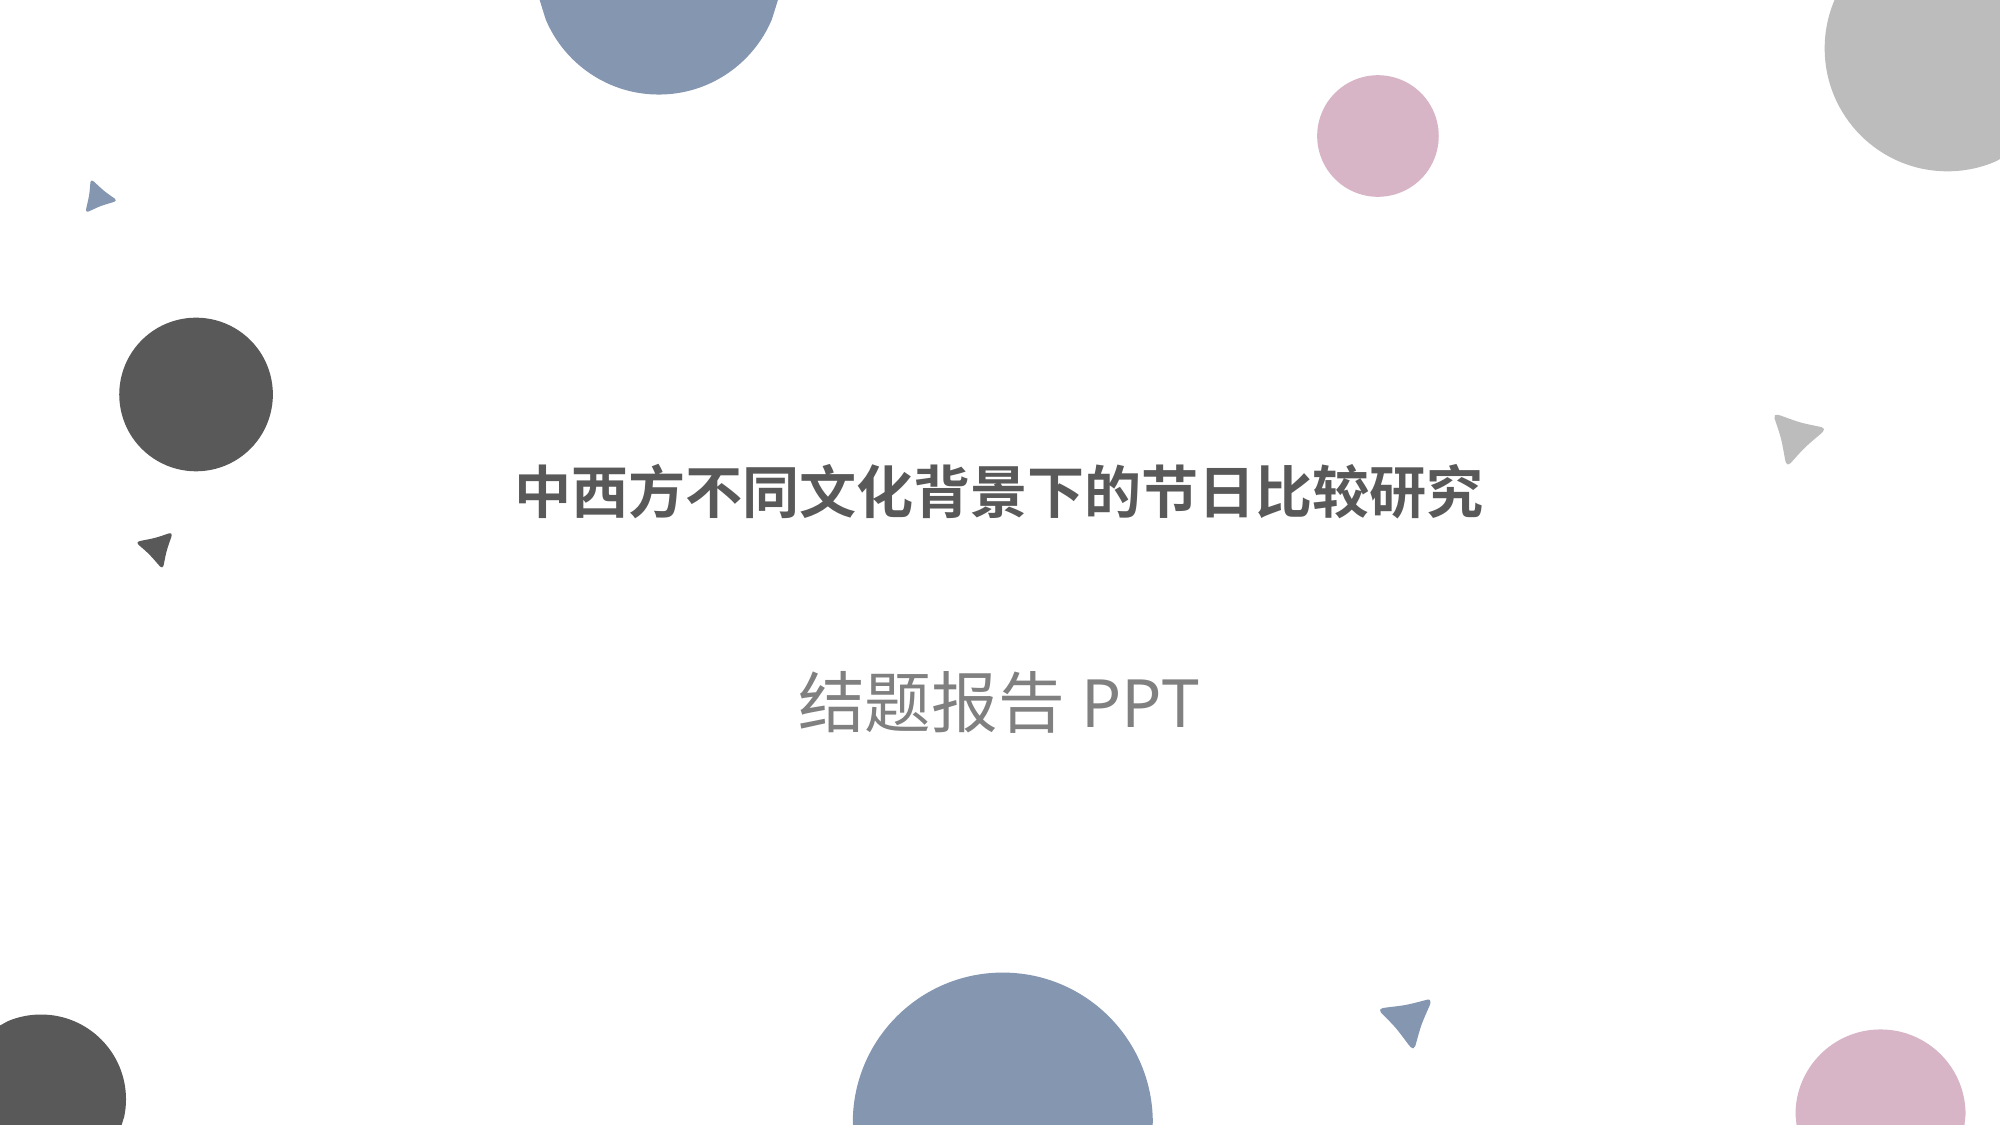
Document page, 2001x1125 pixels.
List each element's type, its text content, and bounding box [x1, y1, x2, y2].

subtitle 结题报告PPT [451, 637, 1547, 735]
title 中西方不同文化背景下的节日比较研究 [451, 384, 1547, 533]
